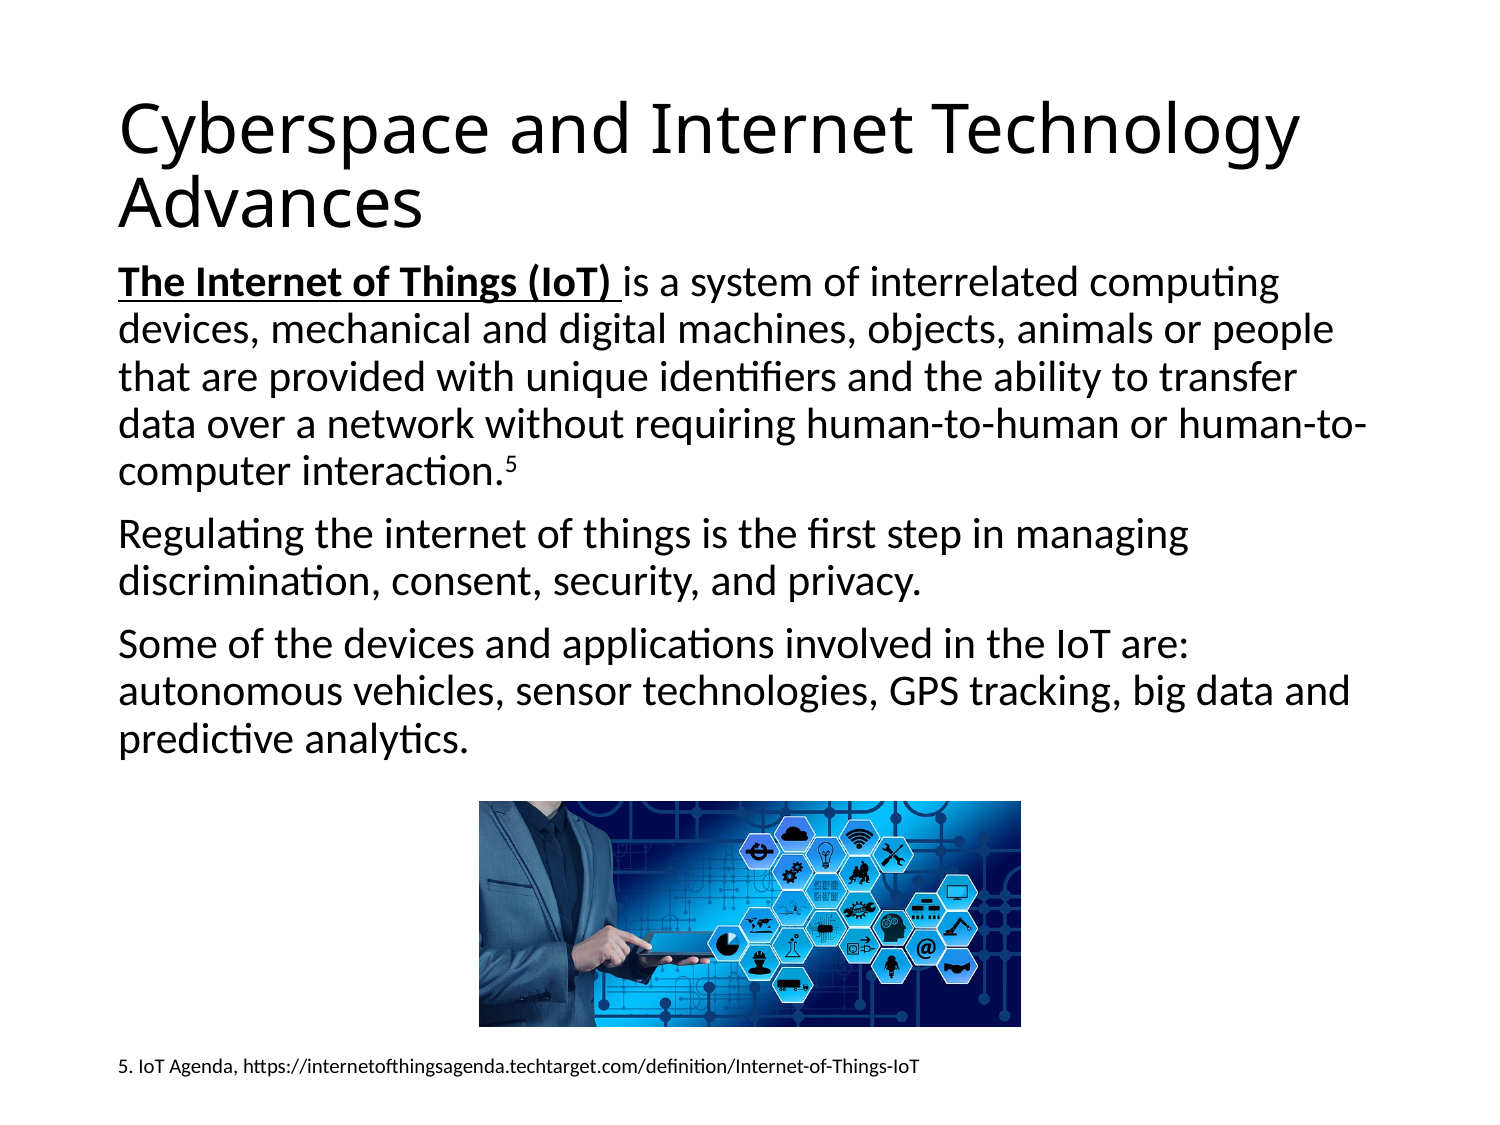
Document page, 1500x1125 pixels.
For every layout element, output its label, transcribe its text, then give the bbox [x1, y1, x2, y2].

list The Internet of Things (IoT) is a system of interrelated computing devices, mechanical and digital machines, objects, animals or people that are provided with unique identifiers and the ability to transfer data over a network without requiring human-to-human or human-to-computer interaction.5 Regulating the internet of things is the first step in managing discrimination, consent, security, and privacy. Some of the devices and applications involved in the IoT are: autonomous vehicles, sensor technologies, GPS tracking, big data and predictive analytics. [102, 251, 1398, 966]
picture [891, 801, 903, 839]
picture [891, 853, 903, 863]
picture [884, 845, 891, 852]
picture [874, 860, 880, 869]
text_box 5. IoT Agenda, https://internetofthingsagenda.techtarget.com/definition/Internet-of-Things-IoT [103, 1045, 1348, 1111]
title Cyberspace and Internet Technology Advances [102, 59, 1442, 278]
picture [479, 801, 1021, 1027]
